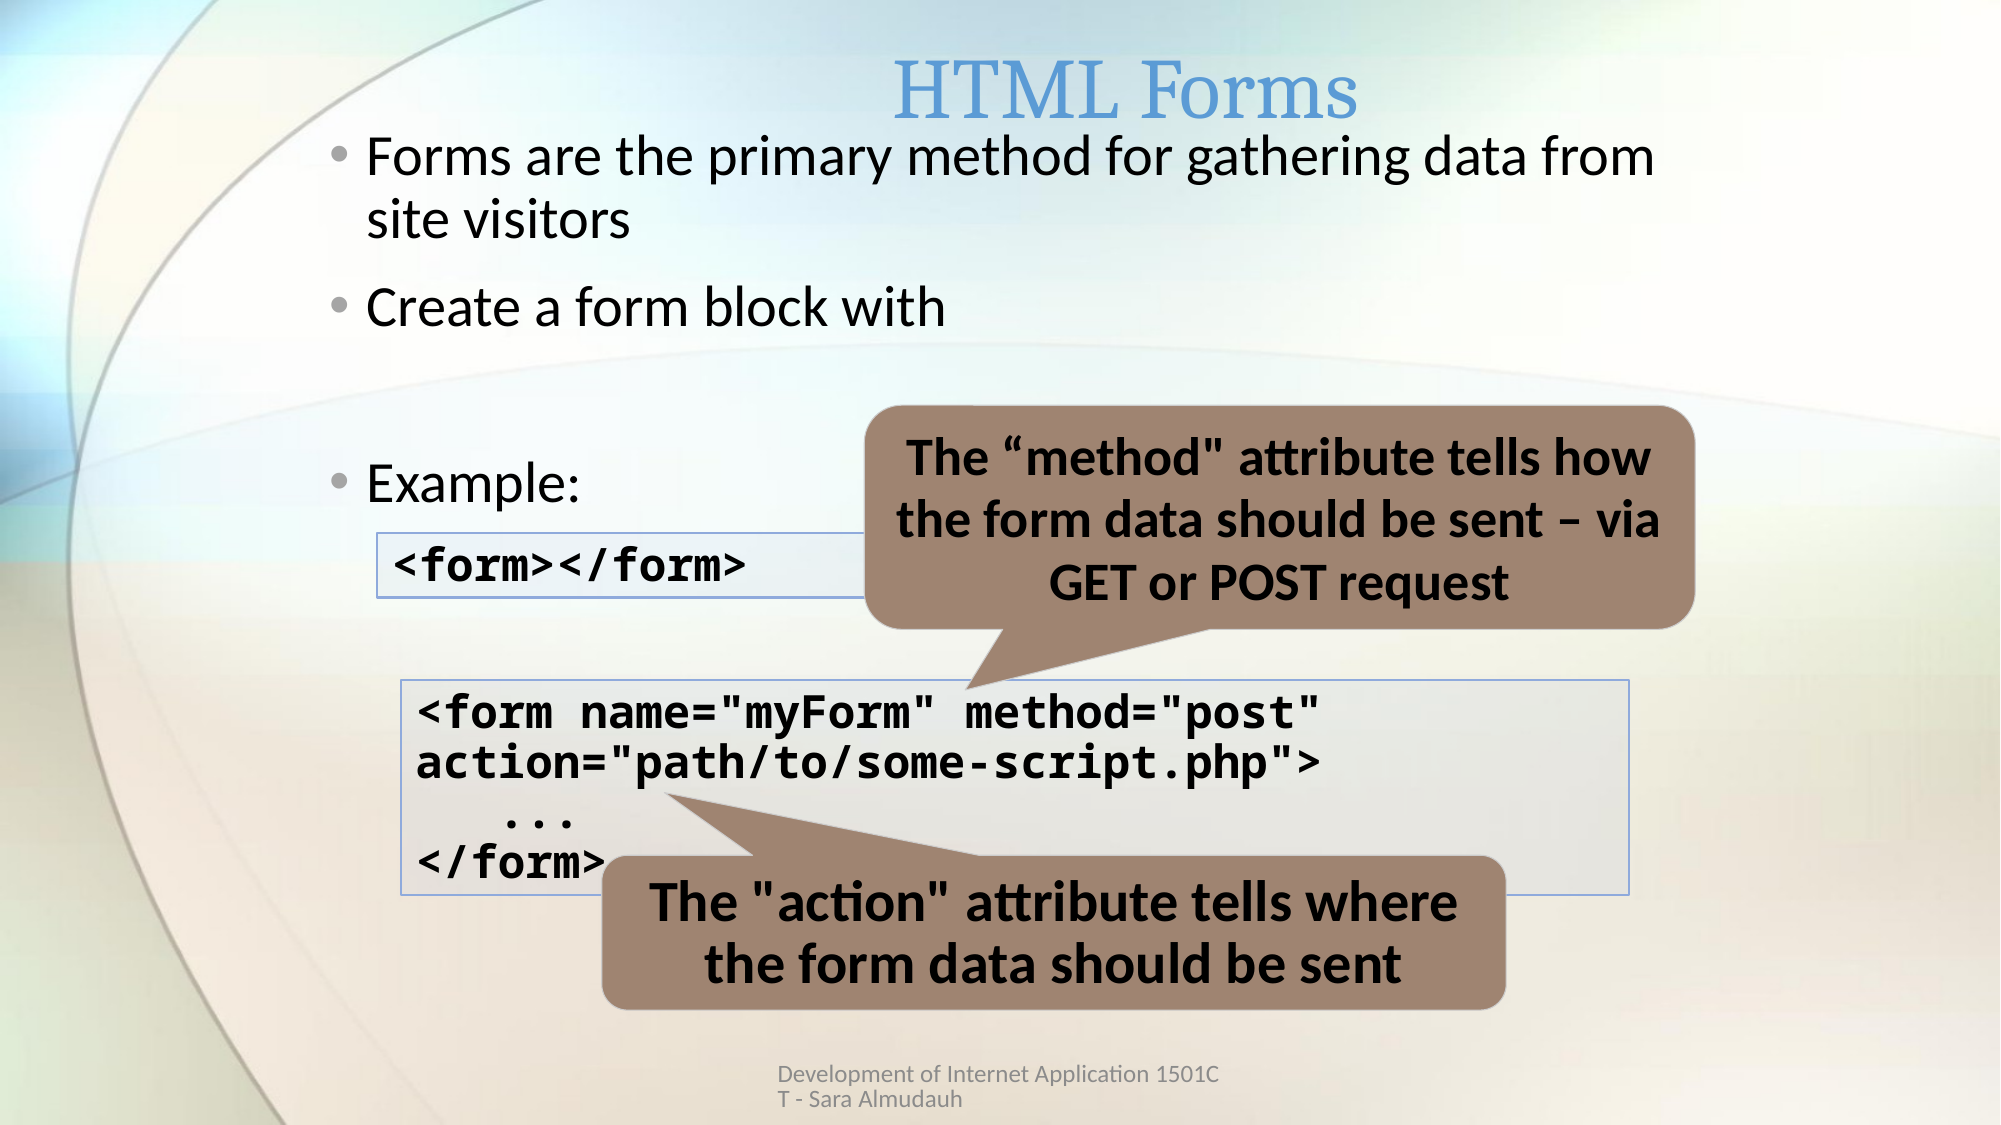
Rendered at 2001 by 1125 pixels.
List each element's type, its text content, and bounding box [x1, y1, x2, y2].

text_box <form name="myForm" method="post" action="path/to/some-script.php"> ... </form> [400, 680, 1630, 895]
list Forms are the primary method for gathering data from site visitors Create a form block with Example: [314, 117, 1740, 1043]
title HTML Forms [385, 24, 1867, 144]
footer Development of Internet Application 1501CT - Sara Almudauh [762, 1043, 1238, 1103]
text_box The "action" attribute tells where the form data should be sent [601, 792, 1507, 1011]
text_box The “method" attribute tells how the form data should be sent – via GET or POST request [864, 405, 1696, 691]
picture [0, 0, 2001, 1125]
text_box <form></form> [376, 532, 864, 598]
